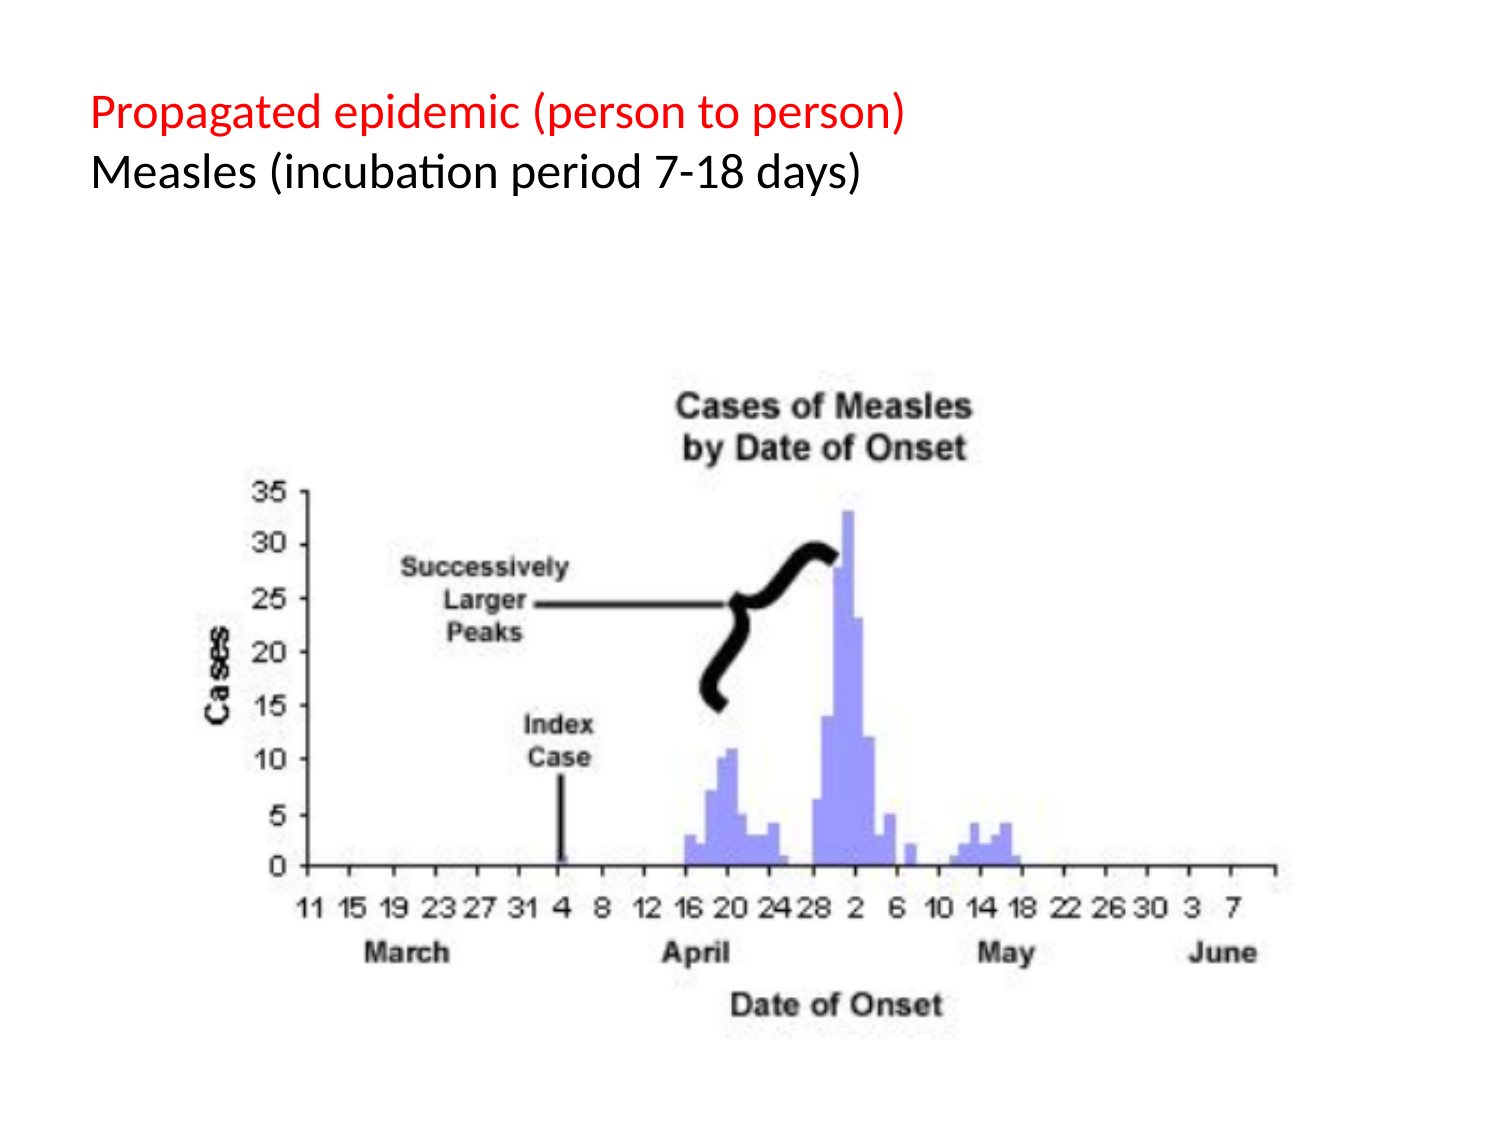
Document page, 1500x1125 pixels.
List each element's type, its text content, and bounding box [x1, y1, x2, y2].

title Propagated epidemic (person to person) Measles (incubation period 7-18 days) [75, 45, 1425, 233]
picture [117, 312, 1383, 1040]
